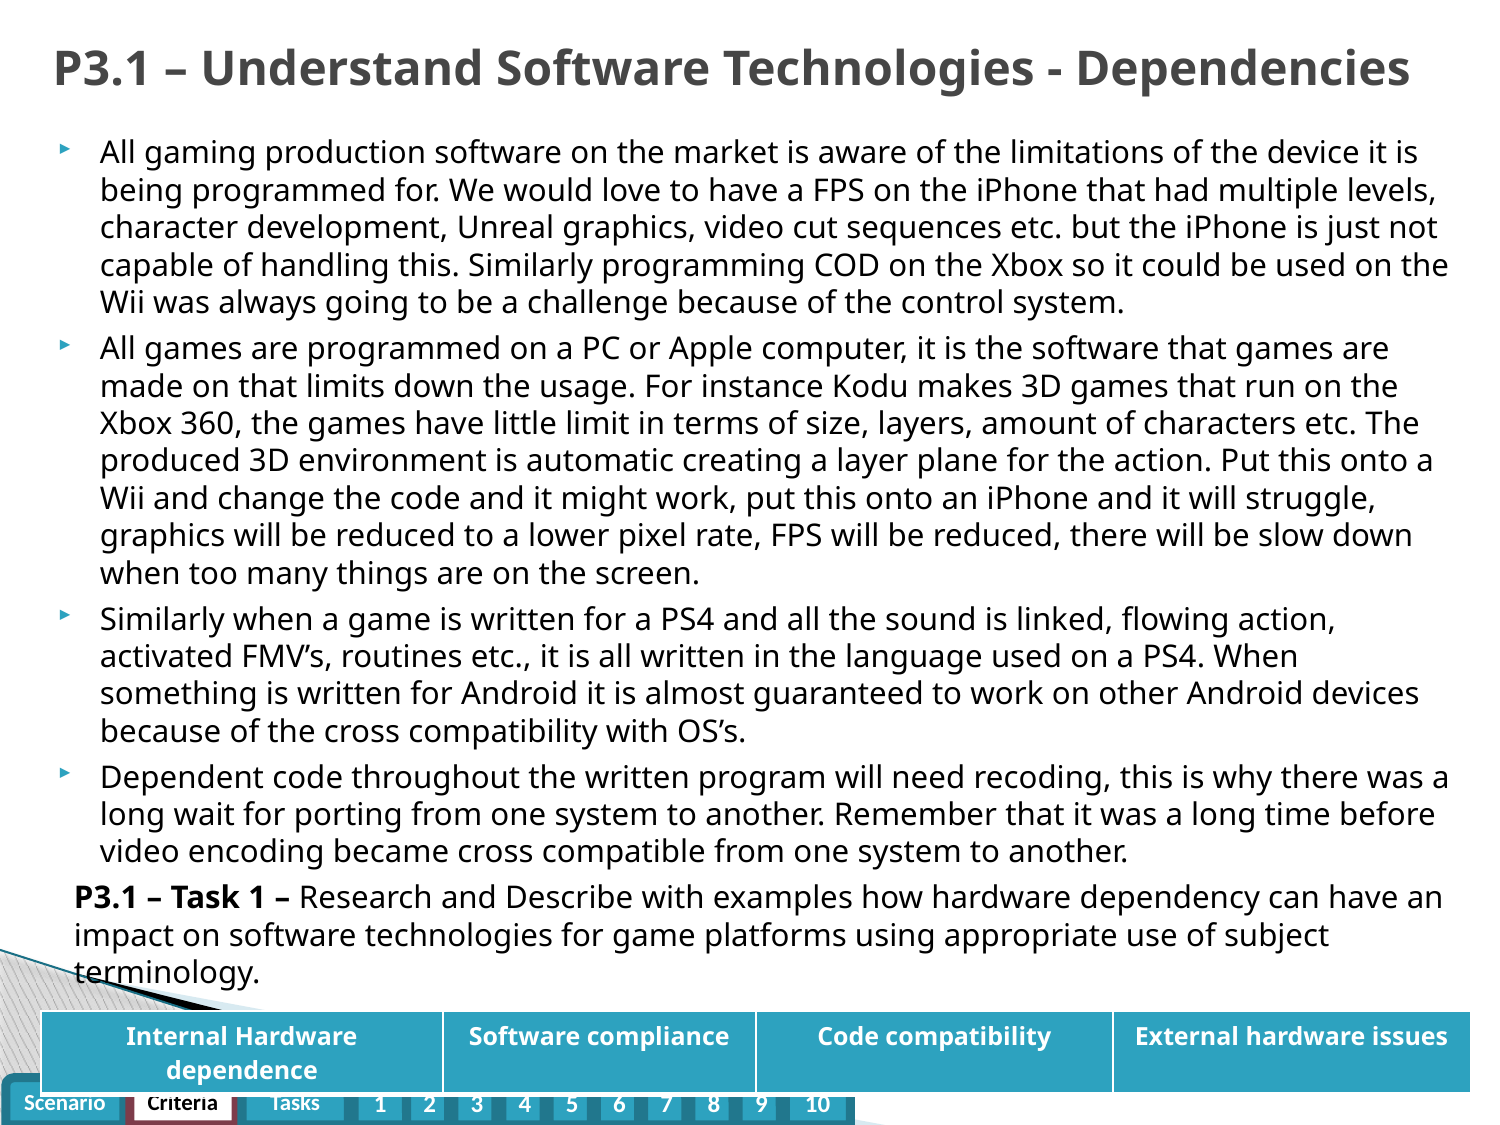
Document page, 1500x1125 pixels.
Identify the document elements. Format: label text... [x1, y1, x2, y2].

table_header Code compatibility [757, 1012, 1112, 1092]
title P3.1 – Understand Software Technologies - Dependencies [37, 19, 1471, 114]
table_header External hardware issues [1114, 1012, 1470, 1092]
table_header Software compliance [444, 1012, 755, 1092]
list All gaming production software on the market is aware of the limitations of the device it is being programmed for. We would love to have a FPS on the iPhone that had multiple levels, character development, Unreal graphics, video cut sequences etc. but the iPhone is just not capable of handling this. Similarly programming COD on the Xbox so it could be used on the Wii was always going to be a challenge because of the control system. All games are programmed on a PC or Apple computer, it is the software that games are made on that limits down the usage. For instance Kodu makes 3D games that run on the Xbox 360, the games have little limit in terms of size, layers, amount of characters etc. The produced 3D environment is automatic creating a layer plane for the action. Put this onto a Wii and change the code and it might work, put this onto an iPhone and it will struggle, graphics will be reduced to a lower pixel rate, FPS will be reduced, there will be slow down when too many things are on the screen. Similarly when a game is written for a PS4 and all the sound is linked, flowing action, activated FMV’s, routines etc., it is all written in the language used on a PS4. When something is written for Android it is almost guaranteed to work on other Android devices because of the cross compatibility with OS’s. Dependent code throughout the written program will need recoding, this is why there was a long wait for porting from one system to another. Remember that it was a long time before video encoding became cross compatible from one system to another. P3.1 – Task 1 – Research and Describe with examples how hardware dependency can have an impact on software technologies for game platforms using appropriate use of subject terminology. [41, 125, 1471, 976]
table_header Internal Hardware dependence [42, 1012, 442, 1092]
